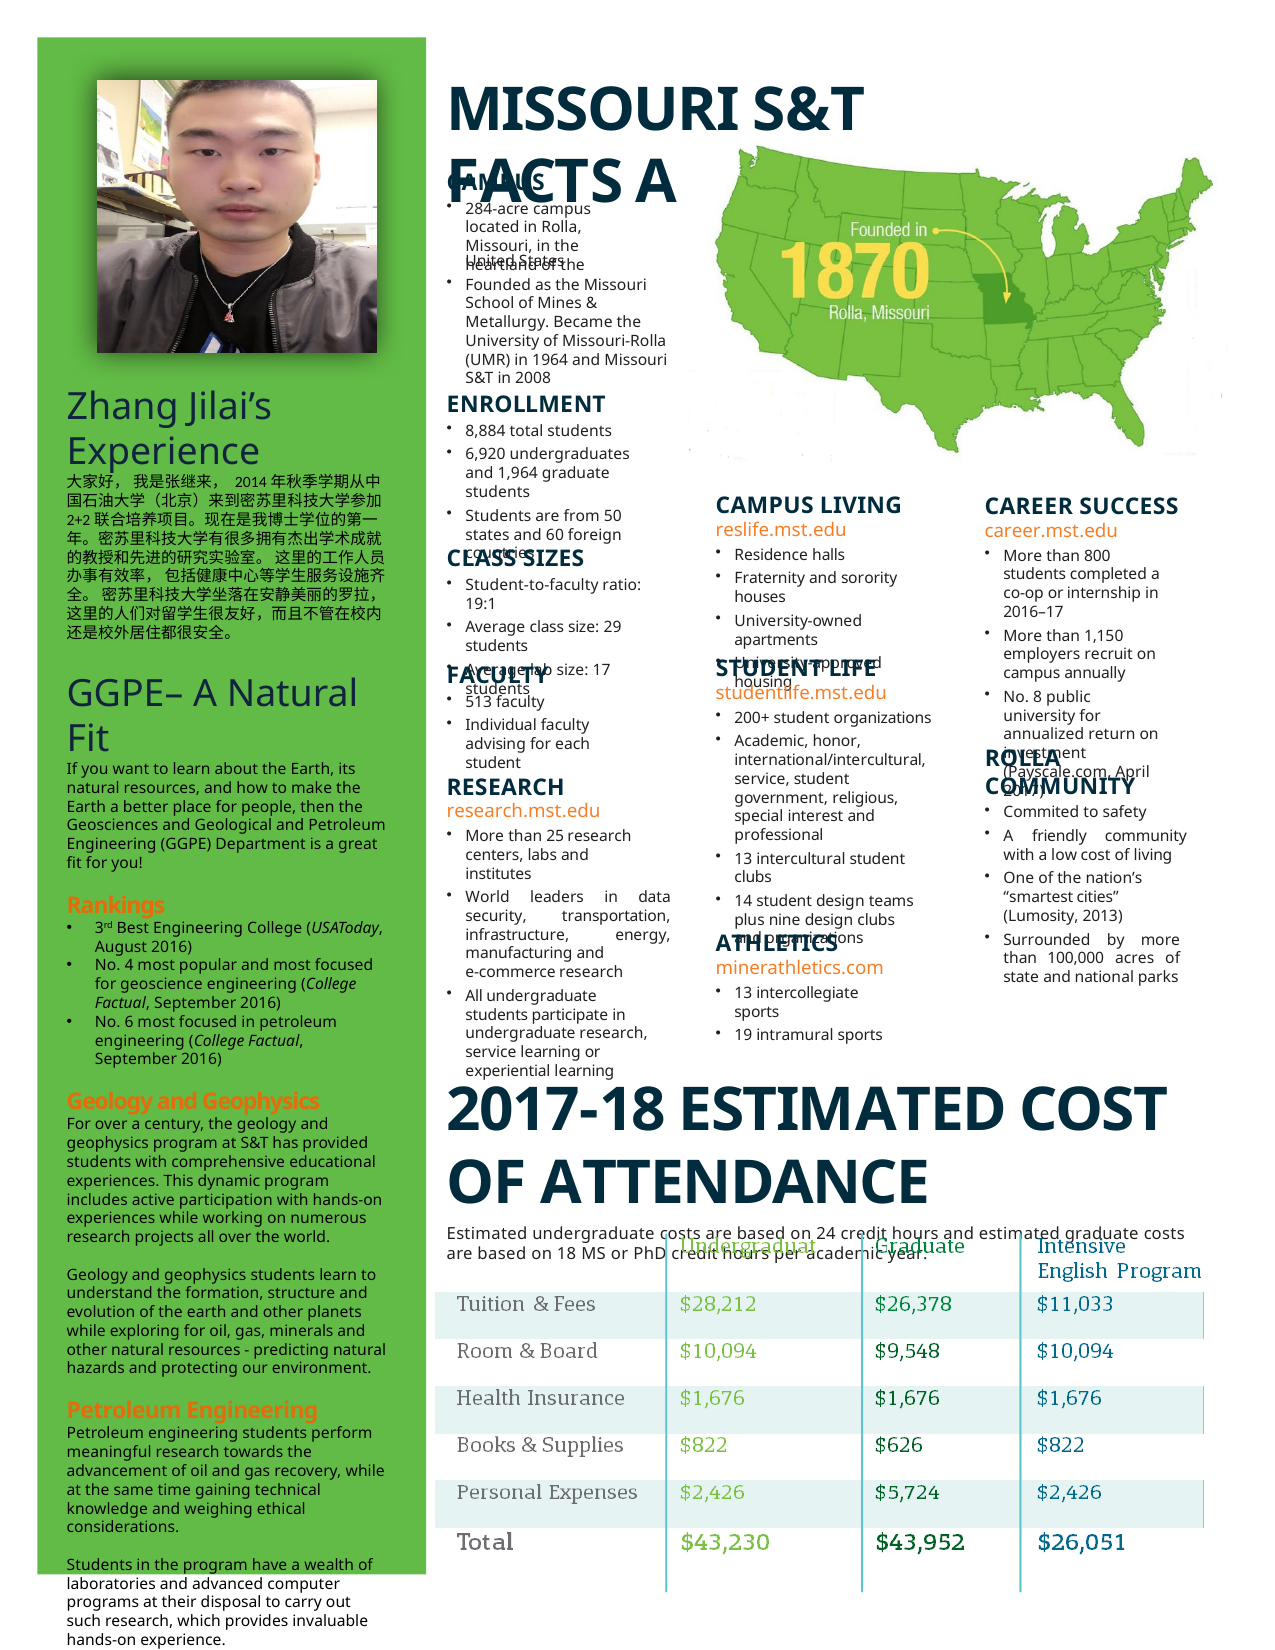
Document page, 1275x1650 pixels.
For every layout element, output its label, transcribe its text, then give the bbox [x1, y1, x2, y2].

title MISSOURI S&T FACTS AND STATS [389, 70, 1002, 346]
picture [96, 79, 377, 354]
text_box 2017-18 ESTIMATED COST OF ATTENDANCE Estimated undergraduate costs are based on 24 credit hours and estimated graduate costs are based on 18 MS or PhD credit hours per academic year. [444, 1070, 1191, 1226]
text_box CAMPUS 284-acre campus located in Rolla, Missouri, in the heartland of the [444, 167, 650, 250]
text_box Zhang Jilai’s Experience 大家好， 我是张继来， 2014年秋季学期从中国石油大学（北京）来到密苏里科技大学参加2+2联合培养项目。现在是我博士学位的第一年。密苏里科技大学有很多拥有杰出学术成就的教授和先进的研究实验室。 这里的工作人员办事有效率， 包括健康中心等学生服务设施齐全。 密苏里科技大学坐落在安静美丽的罗拉， 这里的人们对留学生很友好，而且不管在校内还是校外居住都很安全。 GGPE– A Natural Fit If you want to learn about the Earth, its natural resources, and how to make the Earth a better place for people, then the Geosciences and Geological and Petroleum Engineering (GGPE) Department is a great fit for you! Rankings 3rd Best Engineering College (USAToday, August 2016) No. 4 most popular and most focused for geoscience engineering (College Factual, September 2016) No. 6 most focused in petroleum engineering (College Factual, September 2016) Geology and Geophysics For over a century, the geology and geophysics program at S&T has provided students with comprehensive educational experiences. This dynamic program includes active participation with hands-on experiences while working on numerous research projects all over the world. Geology and geophysics students learn to understand the formation, structure and evolution of the earth and other planets while exploring for oil, gas, minerals and other natural resources - predicting natural hazards and protecting our environment. Petroleum Engineering Petroleum engineering students perform meaningful research towards the advancement of oil and gas recovery, while at the same time gaining technical knowledge and weighing ethical considerations. Students in the program have a wealth of laboratories and advanced computer programs at their disposal to carry out such research, which provides invaluable hands-on experience. [51, 374, 405, 1650]
text_box CLASS SIZES Student-to-faculty ratio: 19:1 Average class size: 29 students Average lab size: 17 students [444, 544, 674, 698]
text_box [37, 37, 427, 1575]
text_box CAMPUS LIVING reslife.mst.edu Residence halls Fraternity and sorority houses University-owned apartments University-approved housing [713, 491, 940, 691]
text_box STUDENT LIFE studentlife.mst.edu 200+ student organizations Academic, honor, international/intercultural, service, student government, religious, special interest and professional 13 intercultural student clubs 14 student design teams plus nine design clubs and organizations [713, 654, 936, 948]
text_box ATHLETICS minerathletics.com 13 intercollegiate sports 19 intramural sports [713, 929, 898, 1044]
text_box FACULTY 513 faculty Individual faculty advising for each student [444, 660, 638, 772]
text_box United States Founded as the Missouri School of Mines & Metallurgy. Became the University of Missouri-Rolla (UMR) in 1964 and Missouri S&T in 2008 [444, 250, 672, 387]
picture [677, 136, 1228, 466]
text_box ENROLLMENT 8,884 total students 6,920 undergraduates and 1,964 graduate students Students are from 50 states and 60 foreign countries [444, 389, 660, 544]
picture [433, 1227, 1204, 1593]
text_box RESEARCH research.mst.edu More than 25 research centers, labs and institutes World leaders in data security, transportation, infrastructure, energy, manufacturing and e-commerce research All undergraduate students participate in undergraduate research, service learning or experiential learning [444, 772, 672, 1070]
text_box CAREER SUCCESS career.mst.edu More than 800 students completed a co-op or internship in 2016–17 More than 1,150 employers recruit on campus annually No. 8 public university for annualized return on investment (Payscale.com, April 2017) [982, 492, 1194, 743]
text_box ROLLA COMMUNITY Commited to safety A friendly community with a low cost of living One of the nation’s “smartest cities” (Lumosity, 2013) Surrounded by more than 100,000 acres of state and national parks [982, 743, 1208, 986]
